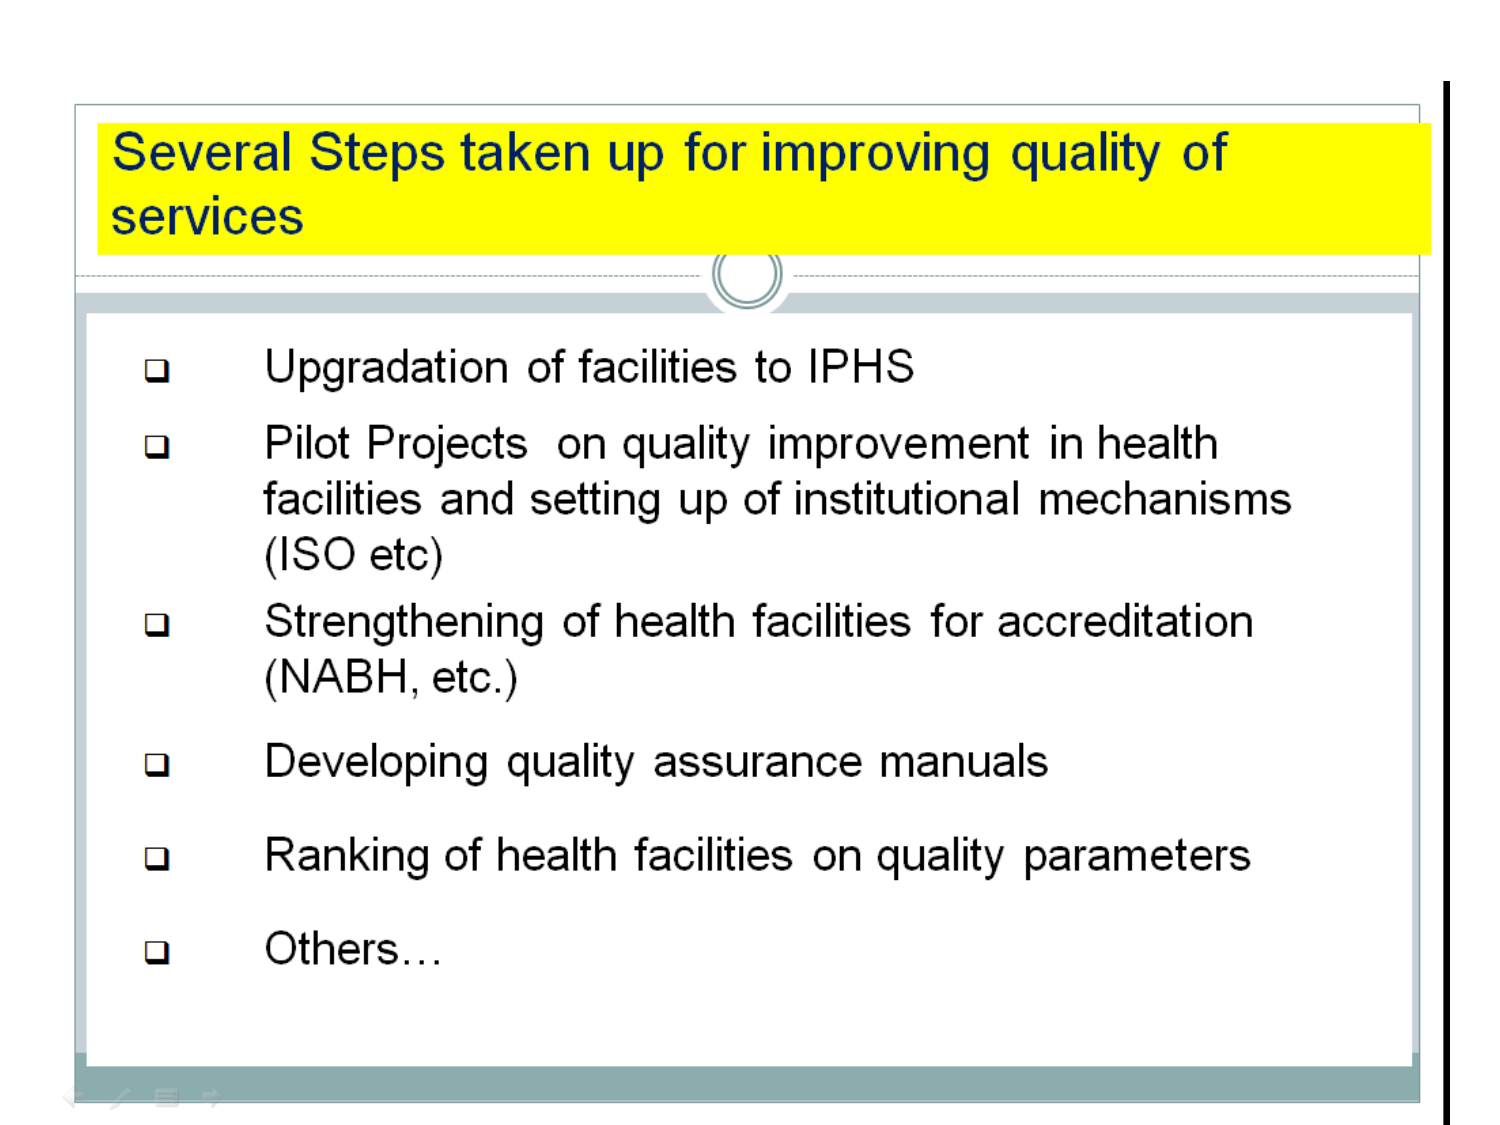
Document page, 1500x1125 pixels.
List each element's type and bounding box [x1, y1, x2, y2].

list [62, 81, 1451, 1125]
